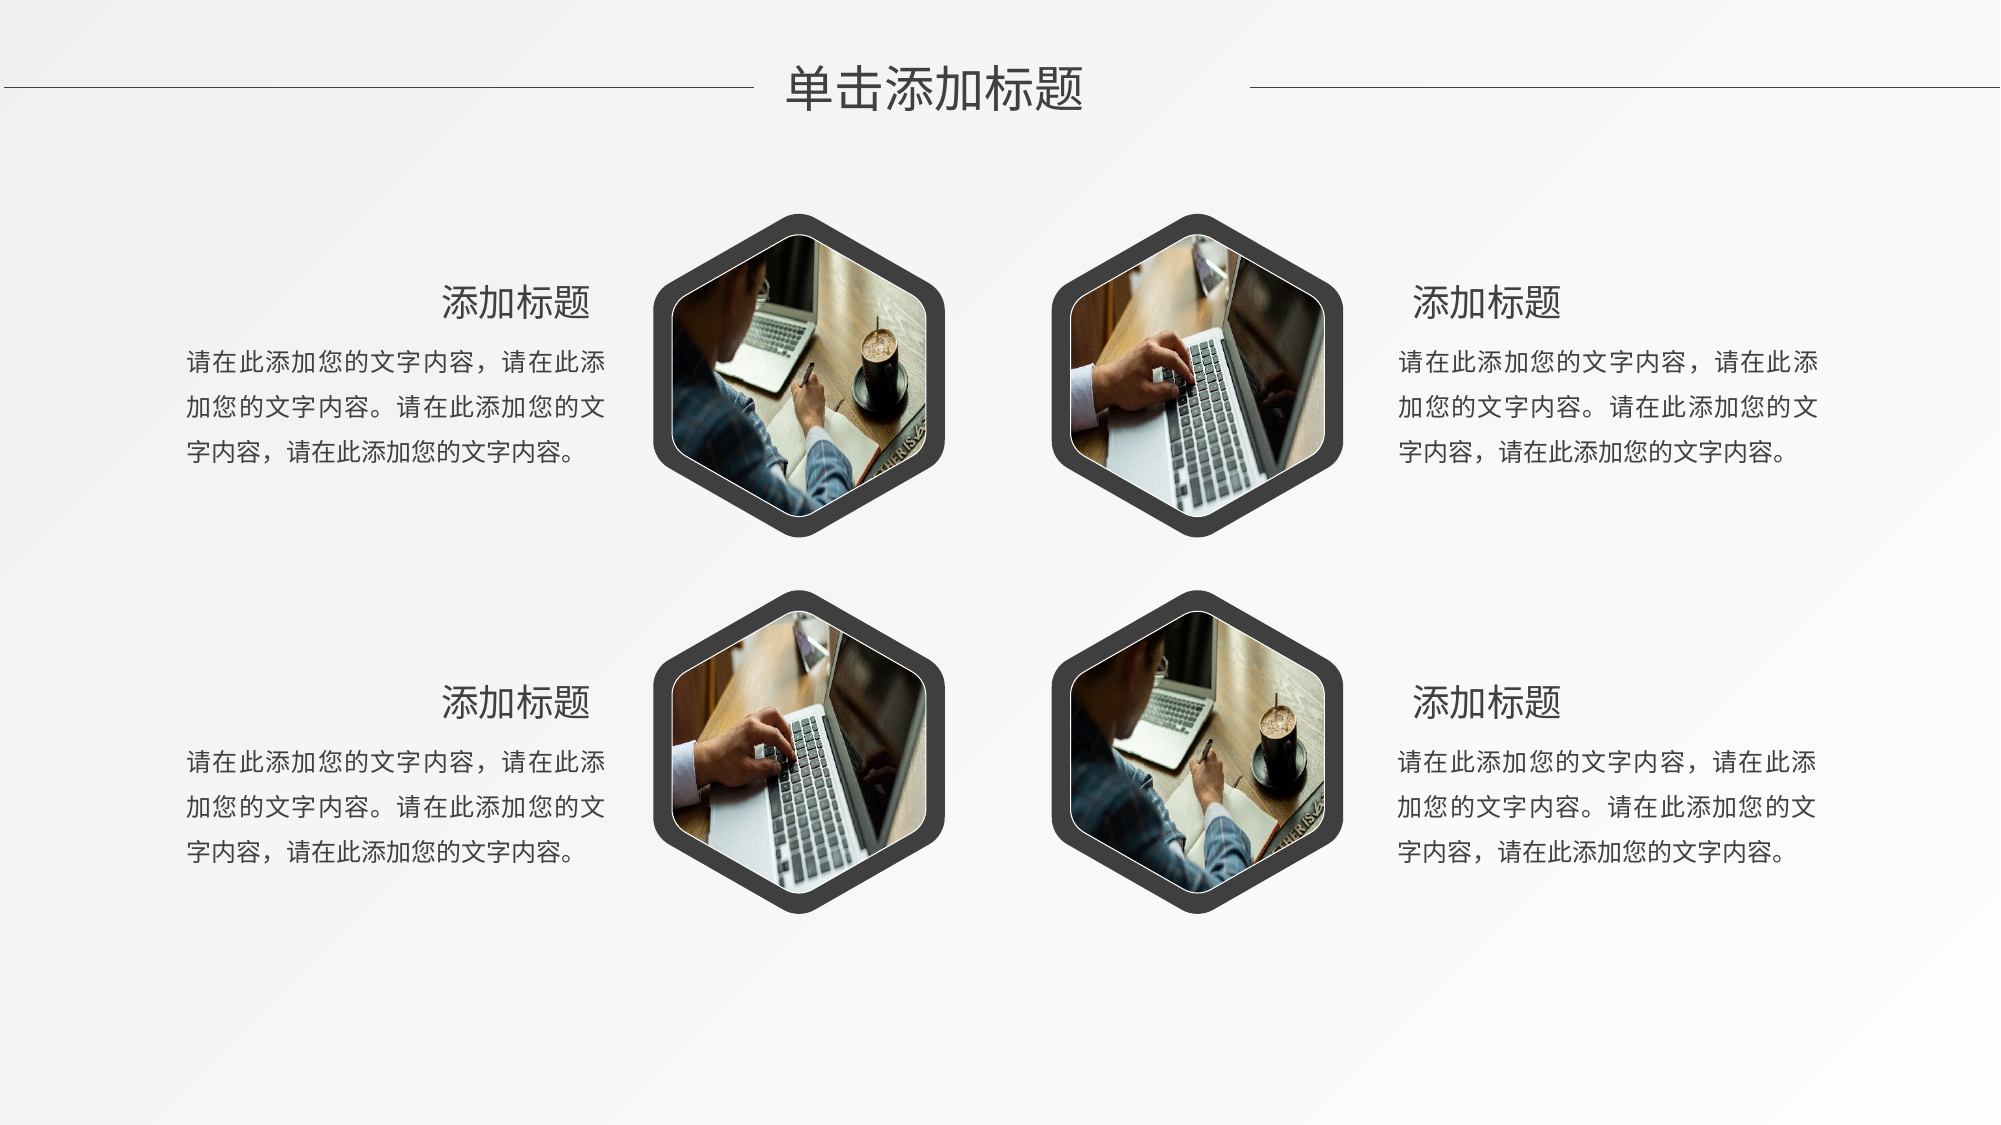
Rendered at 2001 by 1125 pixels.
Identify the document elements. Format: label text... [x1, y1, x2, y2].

text_box 单击添加标题 [769, 49, 1231, 125]
text_box [1069, 233, 1326, 518]
text_box [1050, 589, 1345, 915]
text_box 添加标题 [426, 271, 607, 332]
text_box 请在此添加您的文字内容，请在此添加您的文字内容。请在此添加您的文字内容，请在此添加您的文字内容。 [186, 731, 607, 867]
text_box [671, 233, 927, 518]
text_box [652, 589, 946, 915]
text_box 请在此添加您的文字内容，请在此添加您的文字内容。请在此添加您的文字内容，请在此添加您的文字内容。 [1397, 731, 1818, 867]
text_box 添加标题 [426, 671, 607, 732]
text_box 请在此添加您的文字内容，请在此添加您的文字内容。请在此添加您的文字内容，请在此添加您的文字内容。 [186, 331, 607, 467]
text_box [1050, 212, 1345, 539]
text_box 添加标题 [1397, 271, 1578, 332]
text_box [671, 610, 927, 895]
text_box 添加标题 [1397, 671, 1578, 732]
text_box [652, 212, 946, 539]
text_box [1069, 610, 1326, 895]
text_box 请在此添加您的文字内容，请在此添加您的文字内容。请在此添加您的文字内容，请在此添加您的文字内容。 [1398, 331, 1819, 467]
